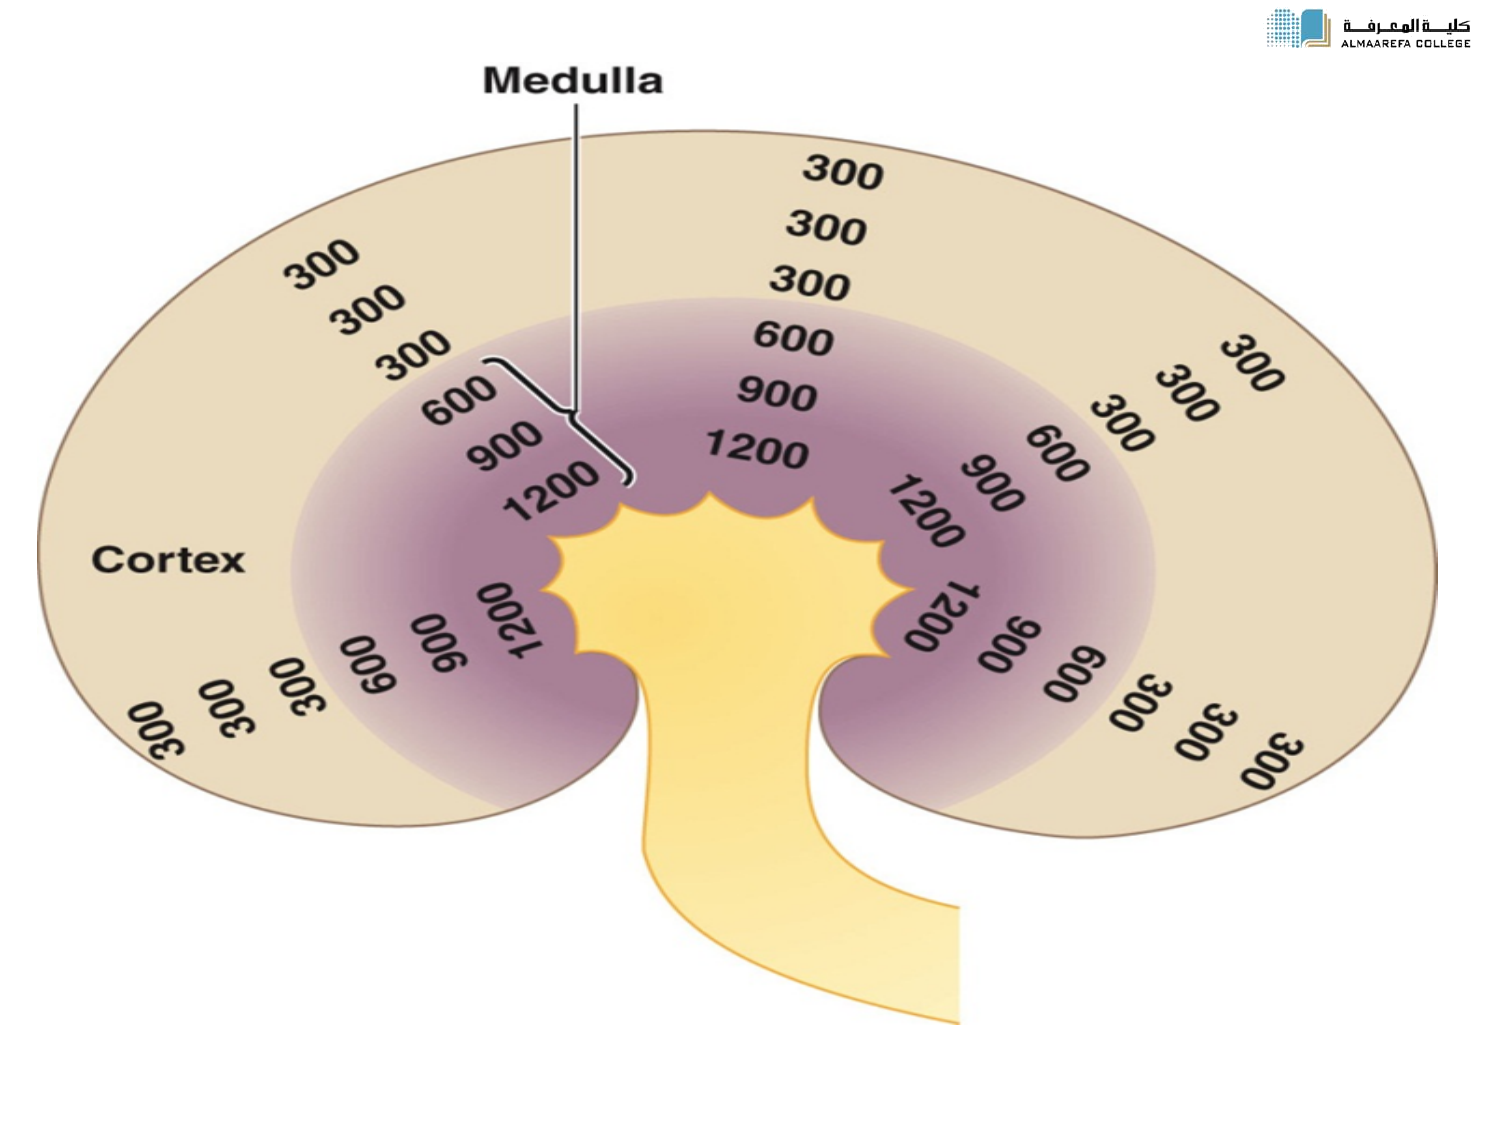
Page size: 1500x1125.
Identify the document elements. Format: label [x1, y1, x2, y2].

picture [37, 0, 1475, 1026]
